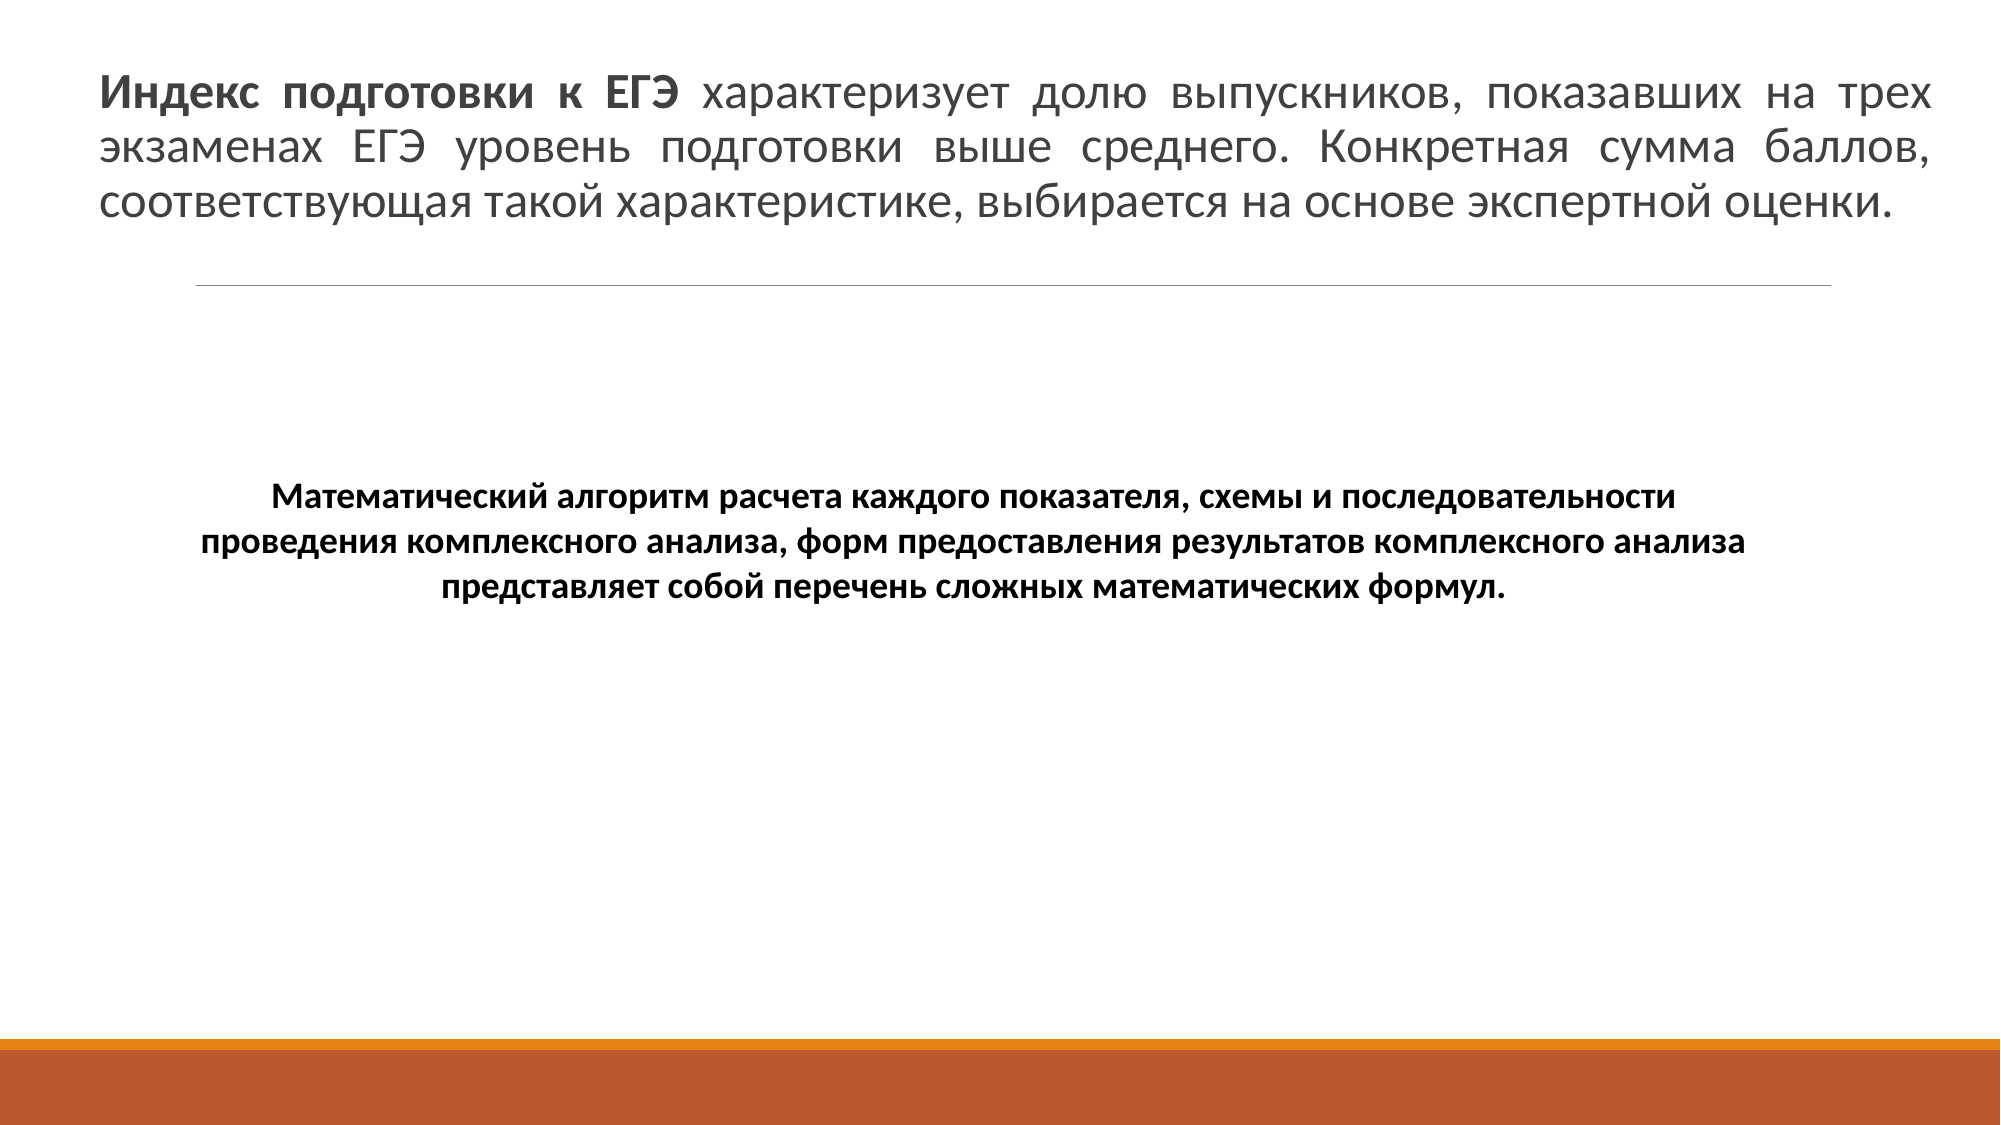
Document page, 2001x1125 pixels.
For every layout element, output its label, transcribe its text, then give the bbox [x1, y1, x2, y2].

list Индекс подготовки к ЕГЭ характеризует долю выпускников, показавших на трех экзаменах ЕГЭ уровень подготовки выше среднего. Конкретная сумма баллов, соответствующая такой характеристике, выбирается на основе экспертной оценки. [87, 57, 1935, 286]
text_box Математический алгоритм расчета каждого показателя, схемы и последовательности проведения комплексного анализа, форм предоставления результатов комплексного анализа представляет собой перечень сложных математических формул. [162, 463, 1786, 614]
